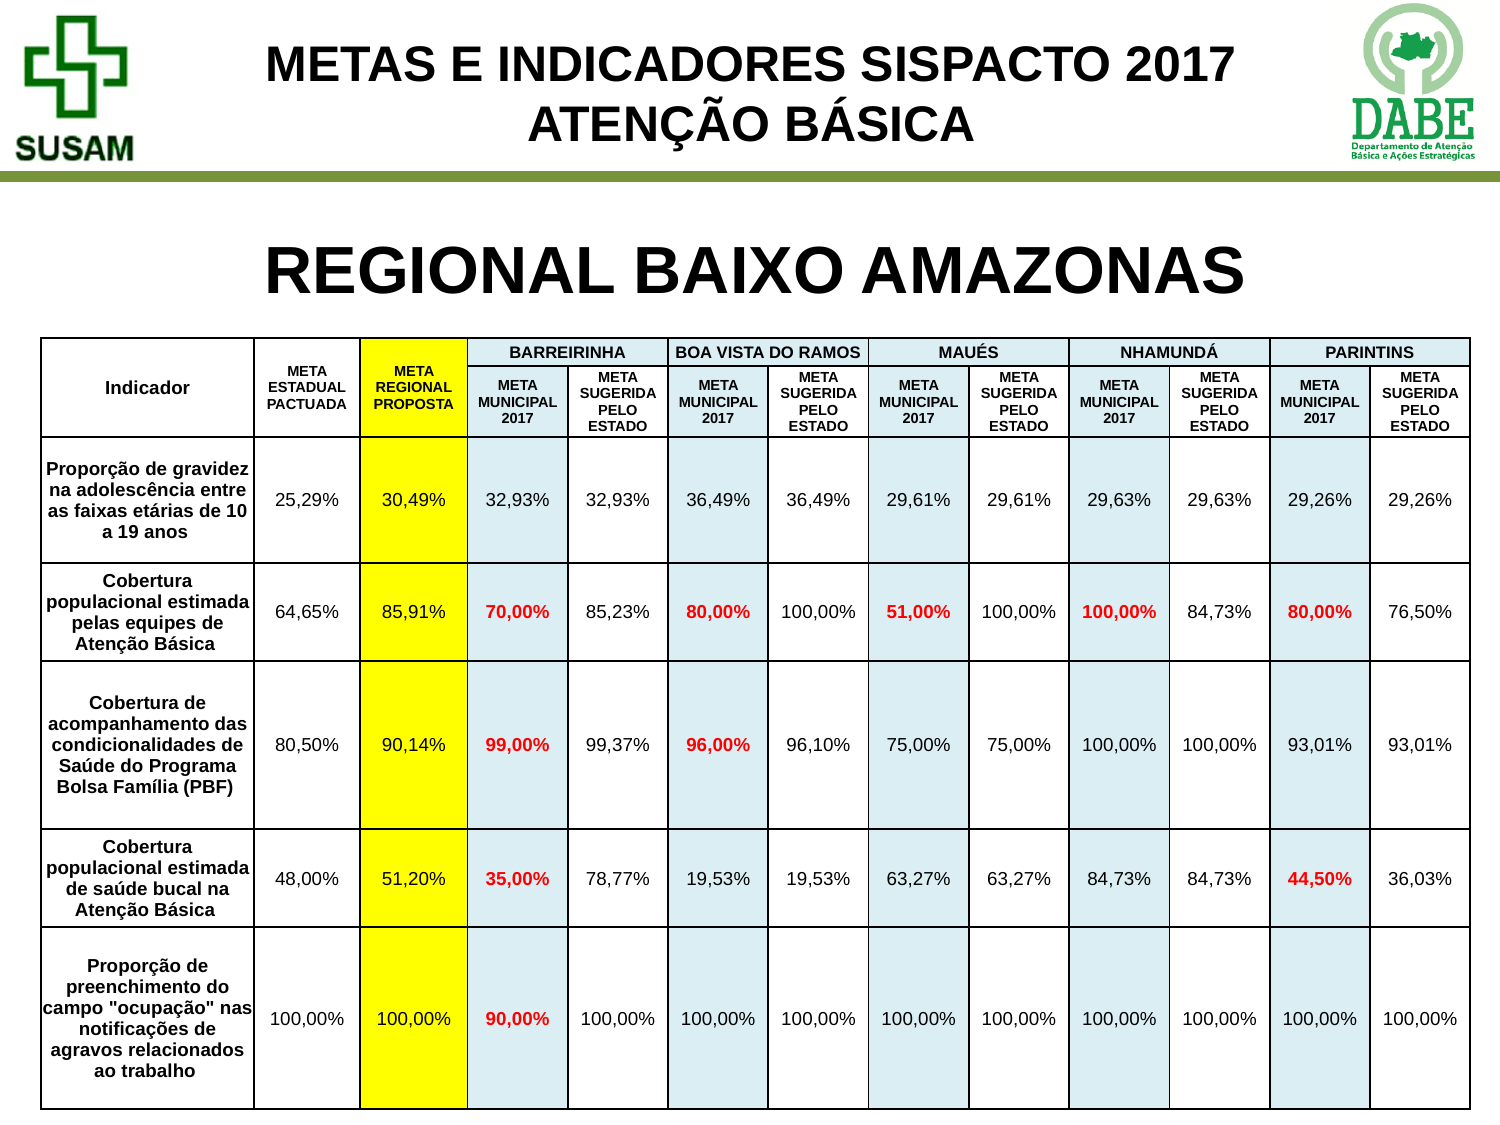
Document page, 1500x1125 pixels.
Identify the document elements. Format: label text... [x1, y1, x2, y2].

table_cell 93,01% [1271, 662, 1369, 828]
table_header BARREIRINHA [468, 339, 667, 365]
table_cell 100,00% [361, 928, 467, 1108]
table_cell META SUGERIDA PELO ESTADO [1170, 367, 1269, 436]
table_header Indicador [42, 339, 253, 436]
table_cell Proporção de gravidez na adolescência entre as faixas etárias de 10 a 19 anos [42, 438, 253, 562]
table_cell 29,26% [1271, 438, 1369, 562]
table_cell Cobertura populacional estimada de saúde bucal na Atenção Básica [42, 830, 253, 926]
picture [5, 0, 148, 165]
table_cell 75,00% [869, 662, 968, 828]
table_cell 35,00% [468, 830, 567, 926]
table_cell 80,00% [1271, 564, 1369, 660]
table_cell 29,61% [869, 438, 968, 562]
table_cell META MUNICIPAL 2017 [1271, 367, 1369, 436]
table_cell 75,00% [970, 662, 1068, 828]
table_cell 76,50% [1371, 564, 1469, 660]
table_cell 48,00% [255, 830, 359, 926]
table_cell META MUNICIPAL 2017 [669, 367, 767, 436]
table_cell 100,00% [669, 928, 767, 1108]
table_cell 63,27% [869, 830, 968, 926]
table_cell META MUNICIPAL 2017 [869, 367, 968, 436]
table_header META REGIONAL PROPOSTA [361, 339, 467, 436]
table_cell 93,01% [1371, 662, 1469, 828]
table_cell 30,49% [361, 438, 467, 562]
table_cell 100,00% [1371, 928, 1469, 1108]
table_cell 80,00% [669, 564, 767, 660]
table_cell 96,00% [669, 662, 767, 828]
table_cell 36,03% [1371, 830, 1469, 926]
table_cell META SUGERIDA PELO ESTADO [769, 367, 868, 436]
table_cell META SUGERIDA PELO ESTADO [970, 367, 1068, 436]
table_cell 100,00% [255, 928, 359, 1108]
table_cell Proporção de preenchimento do campo "ocupação" nas notificações de agravos relacionados ao trabalho [42, 928, 253, 1108]
table_cell 32,93% [569, 438, 667, 562]
table_cell 100,00% [970, 564, 1068, 660]
table_cell META MUNICIPAL 2017 [468, 367, 567, 436]
table_cell 29,61% [970, 438, 1068, 562]
table_header MAUÉS [869, 339, 1068, 365]
table_cell 51,20% [361, 830, 467, 926]
table_cell 64,65% [255, 564, 359, 660]
table_cell 29,63% [1070, 438, 1169, 562]
table_cell 29,63% [1170, 438, 1269, 562]
table_cell 90,00% [468, 928, 567, 1108]
table_cell 100,00% [769, 564, 868, 660]
table_header META ESTADUAL PACTUADA [255, 339, 359, 436]
table_cell 99,37% [569, 662, 667, 828]
table_cell 84,73% [1170, 564, 1269, 660]
table_cell 19,53% [669, 830, 767, 926]
table_cell Cobertura populacional estimada pelas equipes de Atenção Básica [42, 564, 253, 660]
table_cell 99,00% [468, 662, 567, 828]
table_cell 19,53% [769, 830, 868, 926]
table_cell 100,00% [1070, 662, 1169, 828]
picture [1333, 0, 1495, 165]
table_cell 80,50% [255, 662, 359, 828]
table_cell 44,50% [1271, 830, 1369, 926]
table_cell 96,10% [769, 662, 868, 828]
table_cell 63,27% [970, 830, 1068, 926]
text_box [0, 171, 1500, 182]
table_cell 100,00% [869, 928, 968, 1108]
table_cell 32,93% [468, 438, 567, 562]
table_cell 78,77% [569, 830, 667, 926]
table_cell META MUNICIPAL 2017 [1070, 367, 1169, 436]
text_box METAS E INDICADORES SISPACTO 2017 ATENÇÃO BÁSICA [244, 24, 1258, 160]
table_cell 84,73% [1170, 830, 1269, 926]
table_cell 100,00% [1170, 662, 1269, 828]
table_cell 100,00% [970, 928, 1068, 1108]
table_cell 90,14% [361, 662, 467, 828]
table_cell 100,00% [569, 928, 667, 1108]
table_cell META SUGERIDA PELO ESTADO [1371, 367, 1469, 436]
table_cell 84,73% [1070, 830, 1169, 926]
table_cell 29,26% [1371, 438, 1469, 562]
table_cell 51,00% [869, 564, 968, 660]
table_header NHAMUNDÁ [1070, 339, 1269, 365]
table_cell 36,49% [669, 438, 767, 562]
table_header PARINTINS [1271, 339, 1469, 365]
table_cell 25,29% [255, 438, 359, 562]
table_cell META SUGERIDA PELO ESTADO [569, 367, 667, 436]
table_cell 100,00% [1070, 564, 1169, 660]
table_cell Cobertura de acompanhamento das condicionalidades de Saúde do Programa Bolsa Família (PBF) [42, 662, 253, 828]
table_cell 100,00% [769, 928, 868, 1108]
table_cell 70,00% [468, 564, 567, 660]
table_cell 100,00% [1271, 928, 1369, 1108]
table_cell 36,49% [769, 438, 868, 562]
table_header BOA VISTA DO RAMOS [669, 339, 868, 365]
text_box REGIONAL BAIXO AMAZONAS [76, 219, 1436, 315]
table_cell 100,00% [1170, 928, 1269, 1108]
table_cell 85,23% [569, 564, 667, 660]
table_cell 100,00% [1070, 928, 1169, 1108]
table_cell 85,91% [361, 564, 467, 660]
